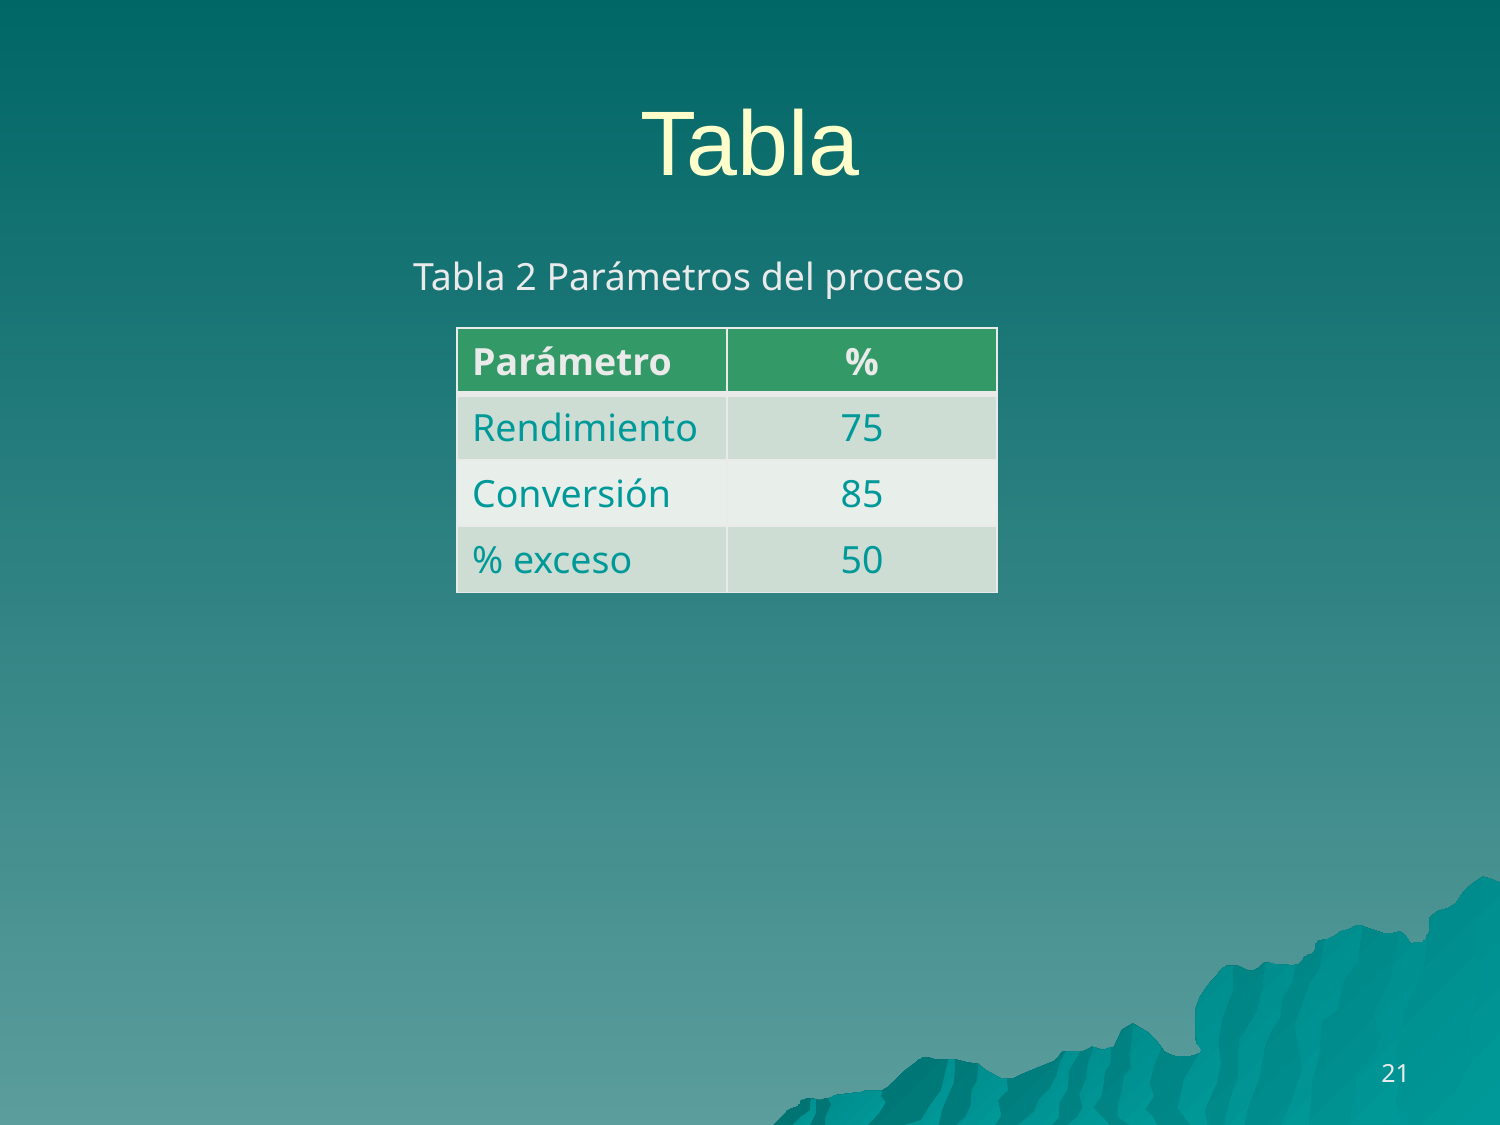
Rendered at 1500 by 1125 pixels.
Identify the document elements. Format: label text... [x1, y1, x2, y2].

table_cell Rendimiento [458, 397, 726, 459]
table_cell % exceso [458, 527, 726, 592]
slide_number 21 [1074, 1023, 1426, 1100]
title Tabla [74, 45, 1426, 233]
text_box Tabla 2 Parámetros del proceso [398, 246, 1137, 306]
table_cell 75 [728, 397, 996, 459]
table_header % [728, 329, 996, 391]
table_cell Conversión [458, 461, 726, 525]
table_cell 85 [728, 461, 996, 525]
table_header Parámetro [458, 329, 726, 391]
table_cell 50 [728, 527, 996, 592]
